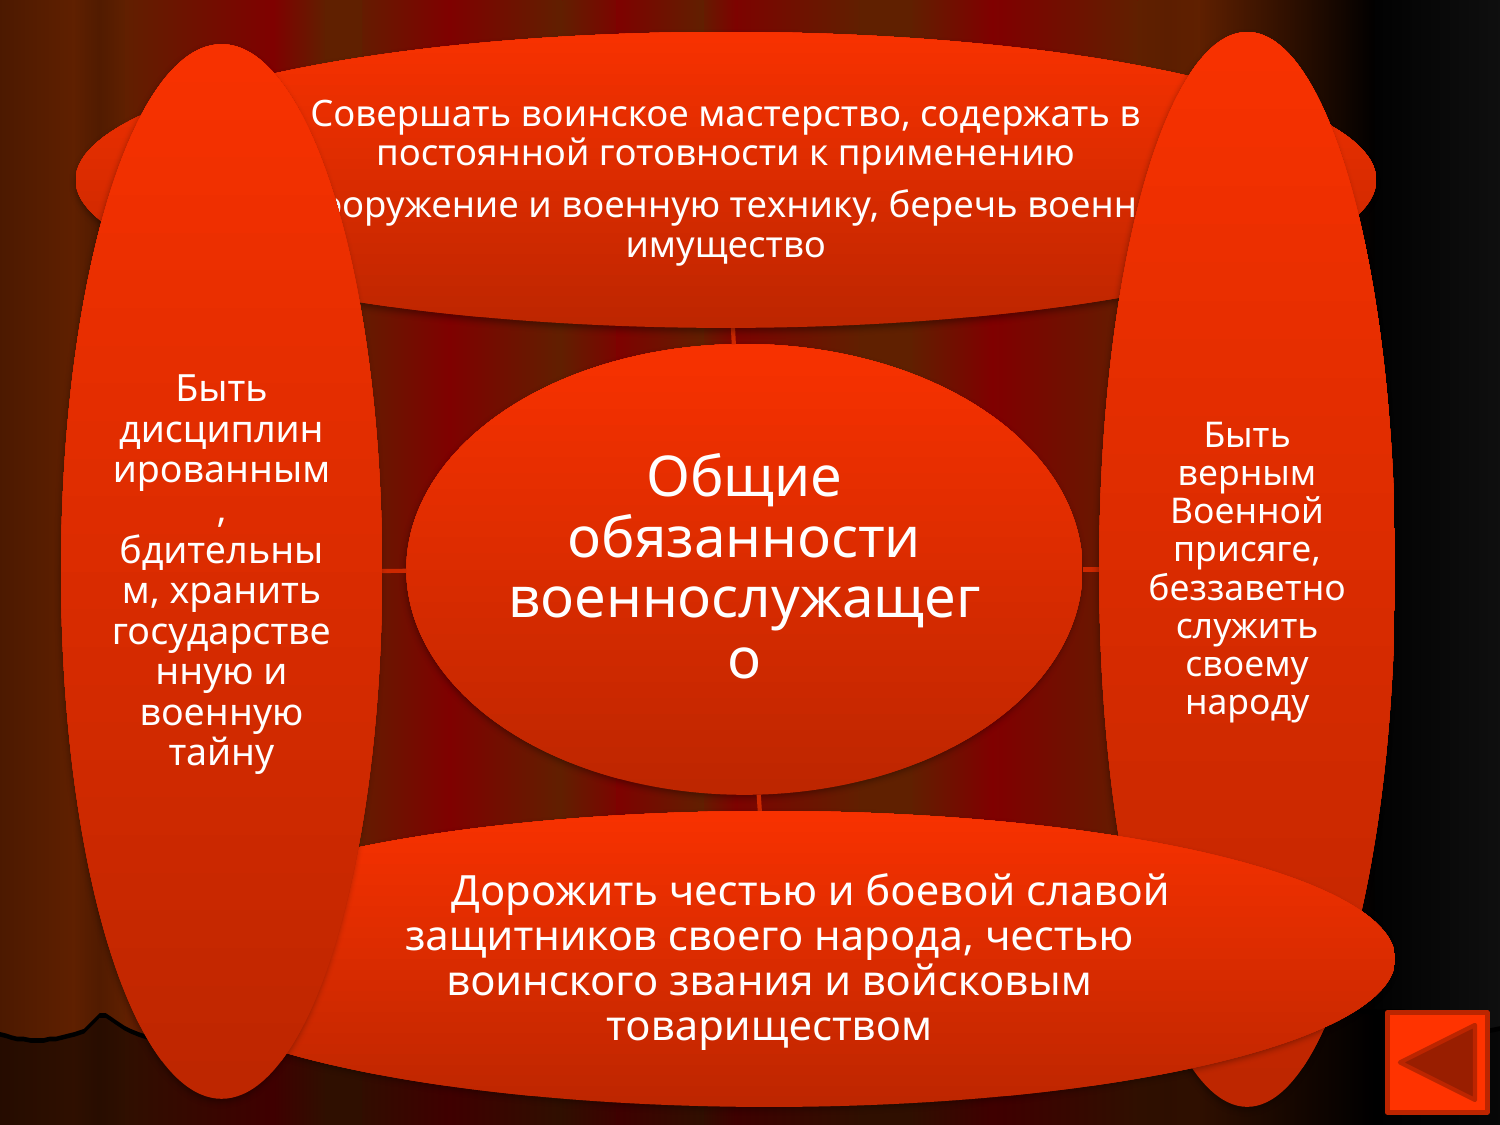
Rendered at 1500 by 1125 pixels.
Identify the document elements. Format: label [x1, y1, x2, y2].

list [0, 31, 1452, 1108]
text_box [1451, 1010, 1490, 1115]
